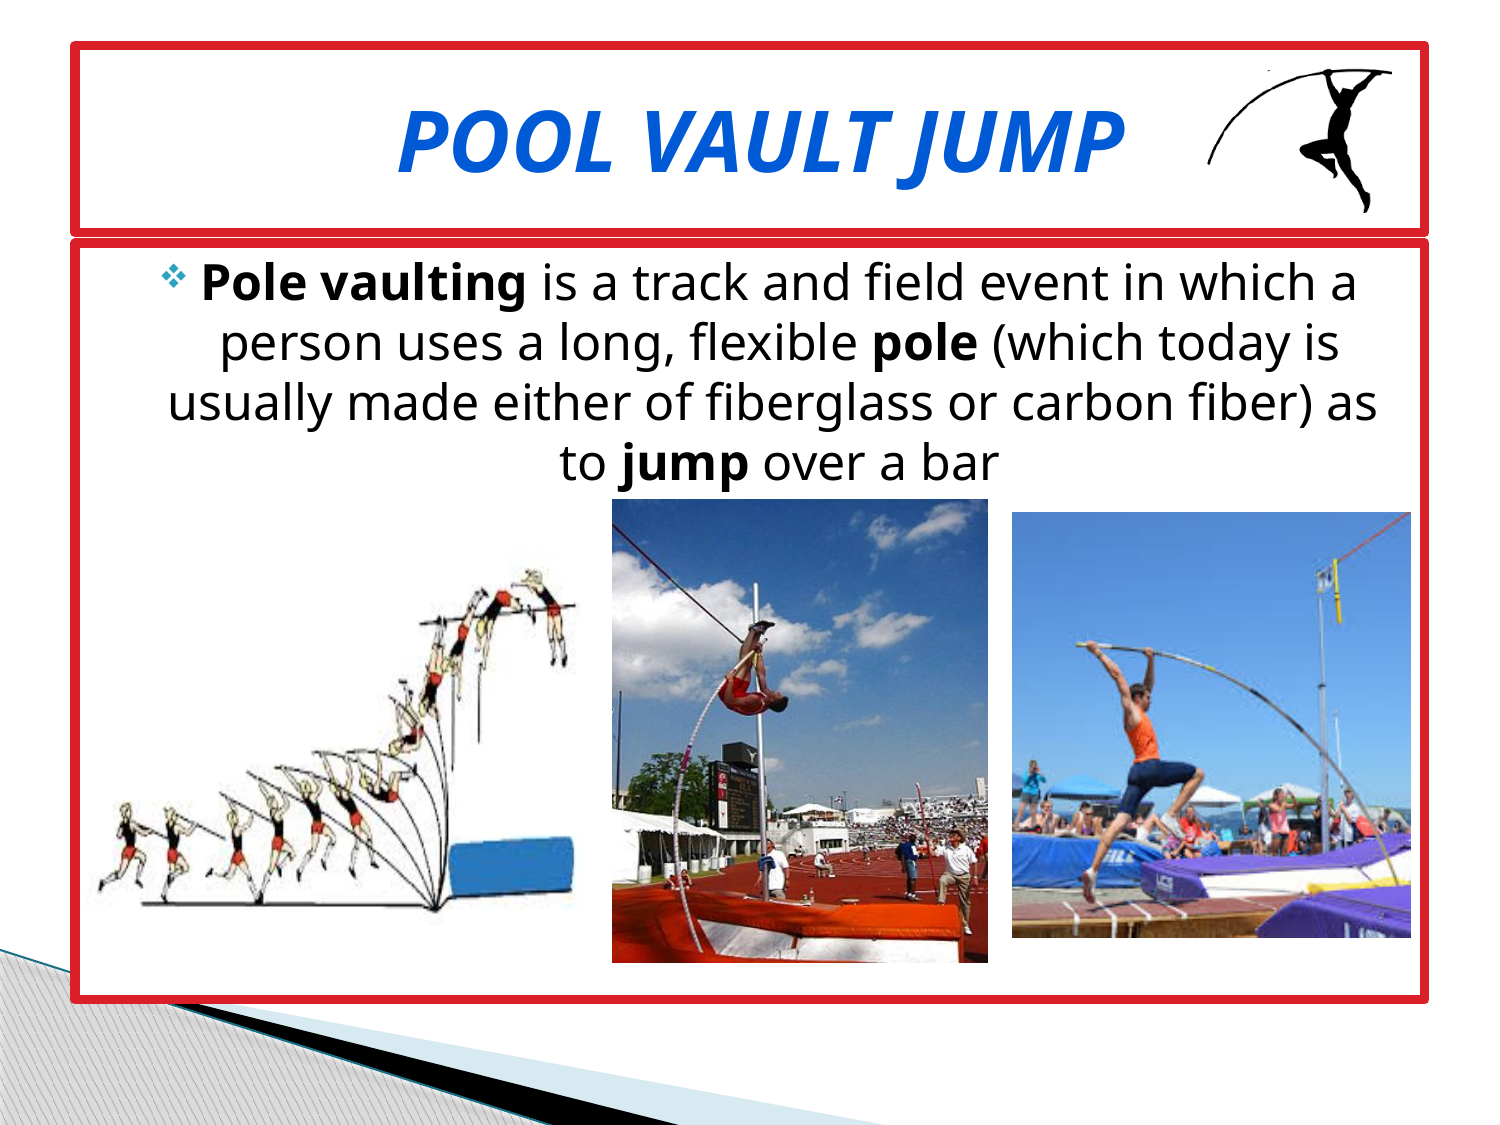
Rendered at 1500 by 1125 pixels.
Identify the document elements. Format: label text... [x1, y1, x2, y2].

picture [1012, 512, 1411, 938]
picture [1199, 62, 1392, 213]
title pool vault Jump [70, 41, 1429, 237]
list Pole vaulting is a track and field event in which a person uses a long, flexible pole (which today is usually made either of fiberglass or carbon fiber) as to jump over a bar [70, 238, 1429, 1004]
picture [612, 499, 988, 963]
picture [87, 549, 584, 926]
